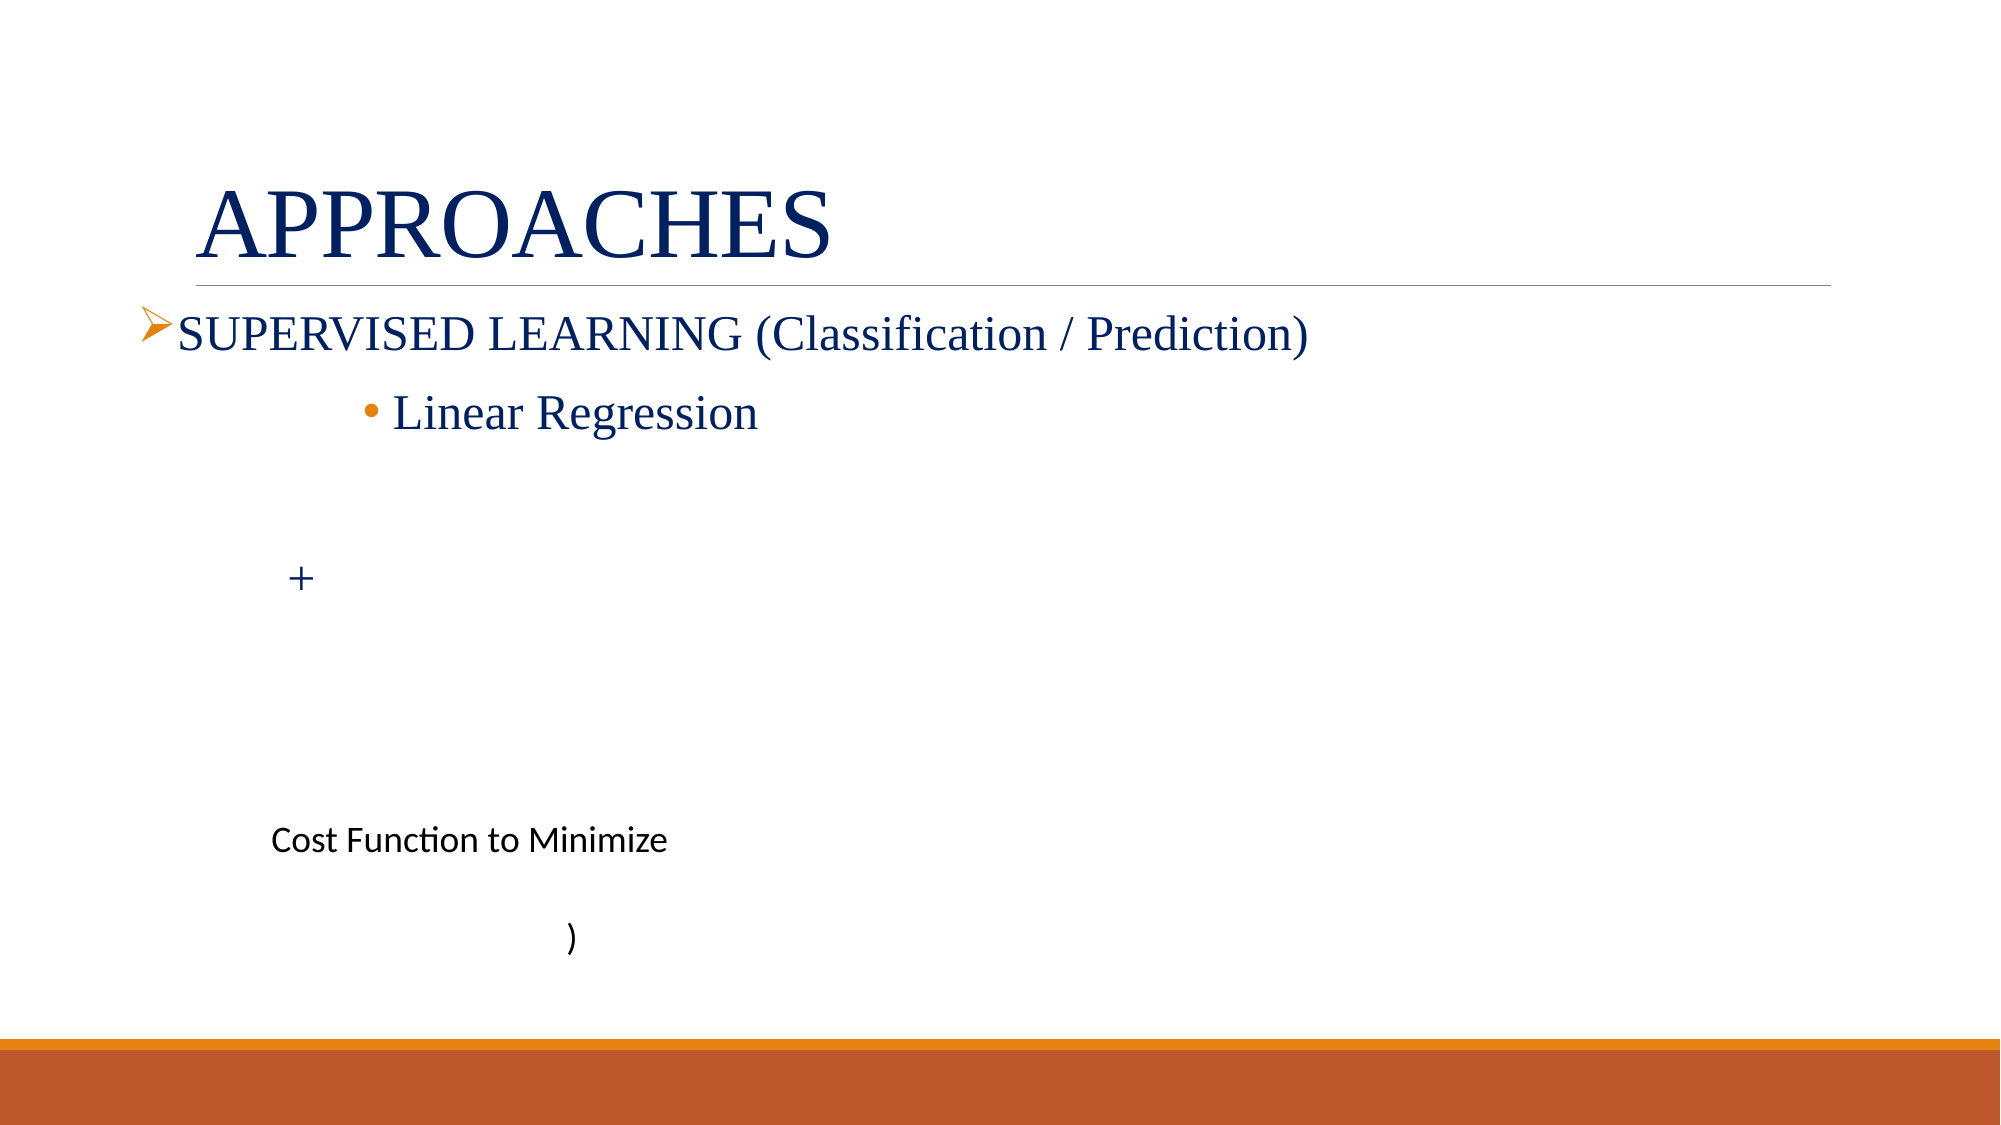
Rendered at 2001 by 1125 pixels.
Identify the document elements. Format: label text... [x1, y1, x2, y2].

title APPROACHES [180, 47, 1830, 285]
text_box Cost Function to Minimize [256, 807, 922, 868]
